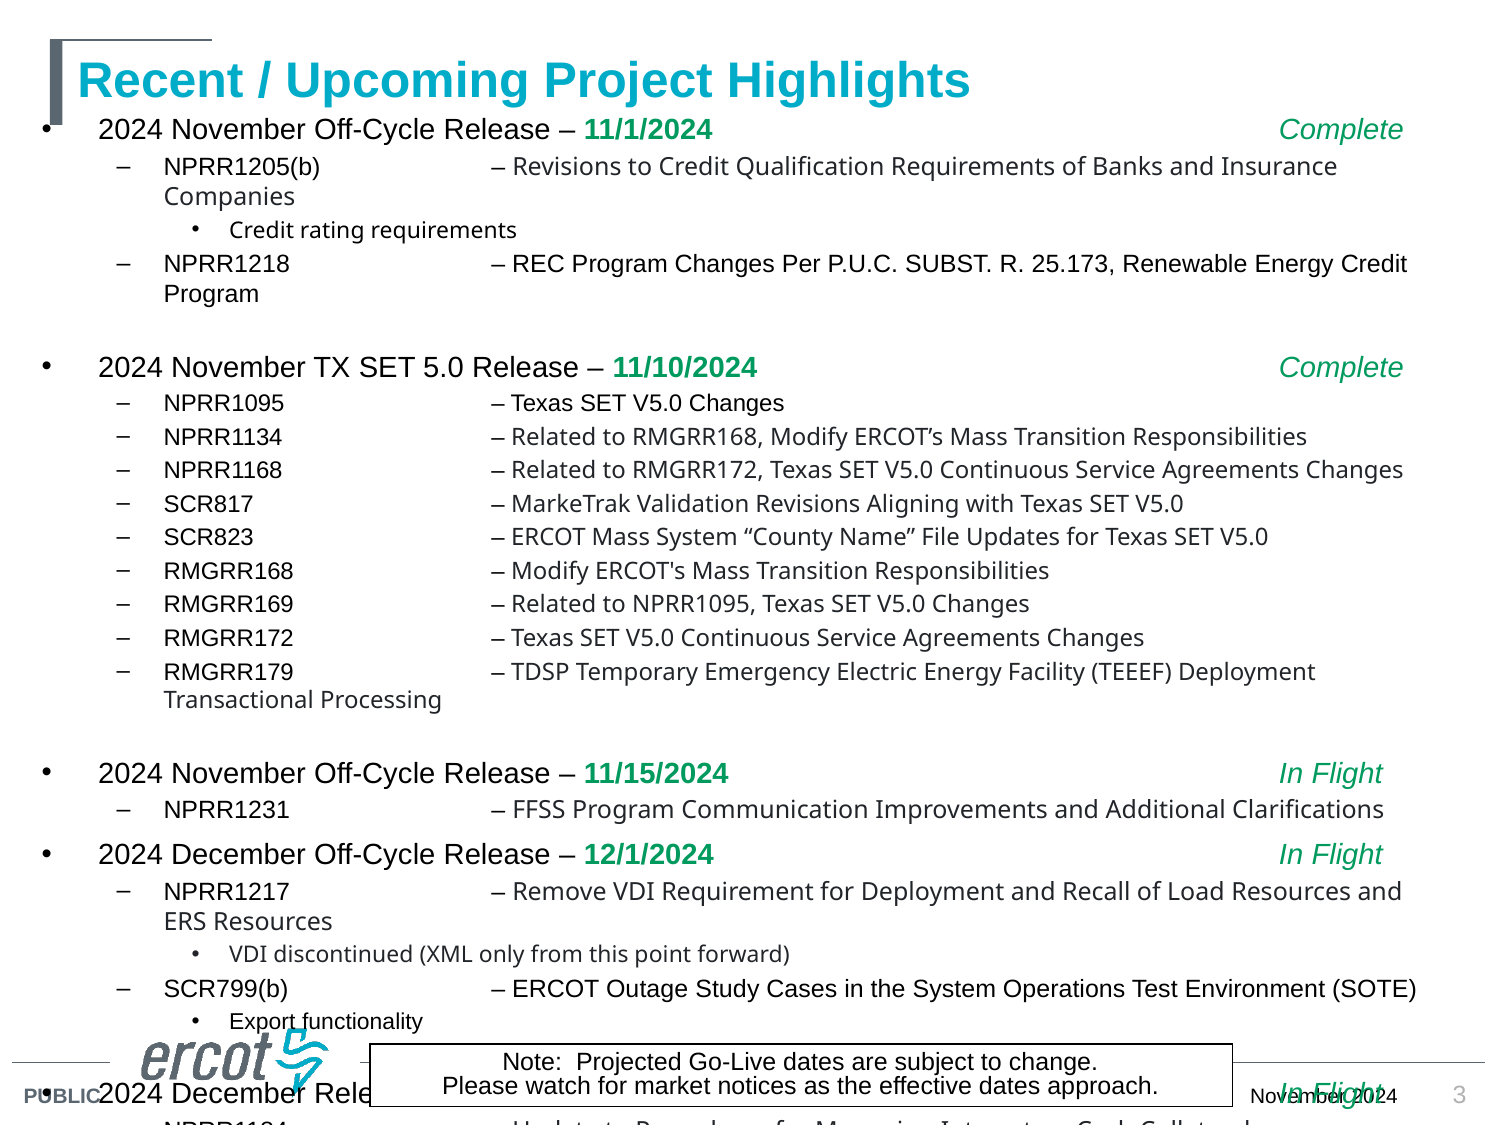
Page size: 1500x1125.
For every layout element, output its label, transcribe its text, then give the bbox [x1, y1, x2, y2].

list 2024 November Off-Cycle Release – 11/1/2024 Complete NPRR1205(b) – Revisions to Credit Qualification Requirements of Banks and Insurance Companies Credit rating requirements NPRR1218 – REC Program Changes Per P.U.C. SUBST. R. 25.173, Renewable Energy Credit Program 2024 November TX SET 5.0 Release – 11/10/2024 Complete NPRR1095 – Texas SET V5.0 Changes NPRR1134 – Related to RMGRR168, Modify ERCOT’s Mass Transition Responsibilities NPRR1168 – Related to RMGRR172, Texas SET V5.0 Continuous Service Agreements Changes SCR817 – MarkeTrak Validation Revisions Aligning with Texas SET V5.0 SCR823 – ERCOT Mass System “County Name” File Updates for Texas SET V5.0 RMGRR168 – Modify ERCOT's Mass Transition Responsibilities RMGRR169 – Related to NPRR1095, Texas SET V5.0 Changes RMGRR172 – Texas SET V5.0 Continuous Service Agreements Changes RMGRR179 – TDSP Temporary Emergency Electric Energy Facility (TEEEF) Deployment Transactional Processing 2024 November Off-Cycle Release – 11/15/2024 In Flight NPRR1231 – FFSS Program Communication Improvements and Additional Clarifications 2024 December Off-Cycle Release – 12/1/2024 In Flight NPRR1217 – Remove VDI Requirement for Deployment and Recall of Load Resources and ERS Resources VDI discontinued (XML only from this point forward) SCR799(b) – ERCOT Outage Study Cases in the System Operations Test Environment (SOTE) Export functionality 2024 December Release – 12/12/2024 In Flight NPRR1184 – Update to Procedures for Managing Interest on Cash Collateral PGRR082 – Revise Section 5 and Establish Small Generation Interconnection Process PGRR094 – Clarify Notification Requirement for Generator Construction Commencement or Completion [26, 103, 1463, 1063]
slide_number 3 [1437, 1076, 1475, 1112]
text_box Note: Projected Go-Live dates are subject to change. Please watch for market notices as the effective dates approach. [369, 1043, 1233, 1107]
picture [137, 1063, 332, 1100]
title Recent / Upcoming Project Highlights [62, 39, 1038, 103]
